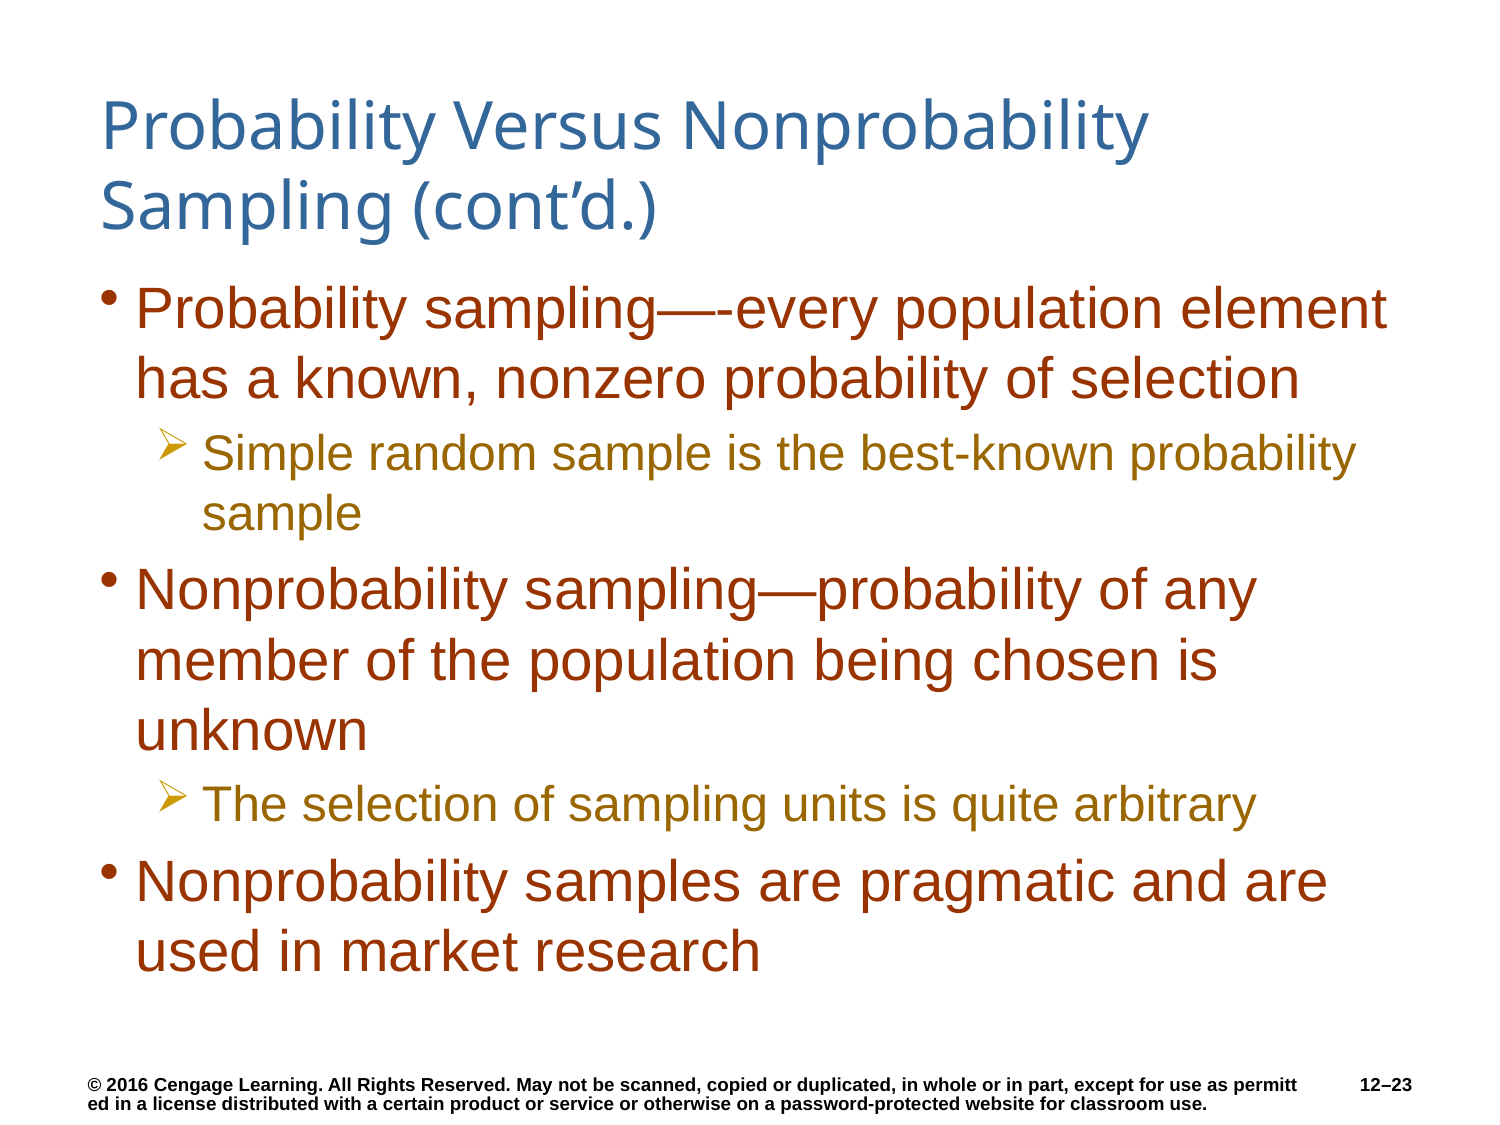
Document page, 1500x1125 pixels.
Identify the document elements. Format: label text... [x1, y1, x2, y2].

slide_number 12–23 [1050, 1041, 1413, 1103]
title Probability Versus Nonprobability Sampling (cont’d.) [85, 75, 1411, 171]
footer © 2016 Cengage Learning. All Rights Reserved. May not be scanned, copied or duplicated, in whole or in part, except for use as permitted in a license distributed with a certain product or service or otherwise on a password-protected website for classroom use. [87, 1057, 1050, 1103]
list Probability sampling—-every population element has a known, nonzero probability of selection Simple random sample is the best-known probability sample Nonprobability sampling—probability of any member of the population being chosen is unknown The selection of sampling units is quite arbitrary Nonprobability samples are pragmatic and are used in market research [84, 262, 1414, 1013]
